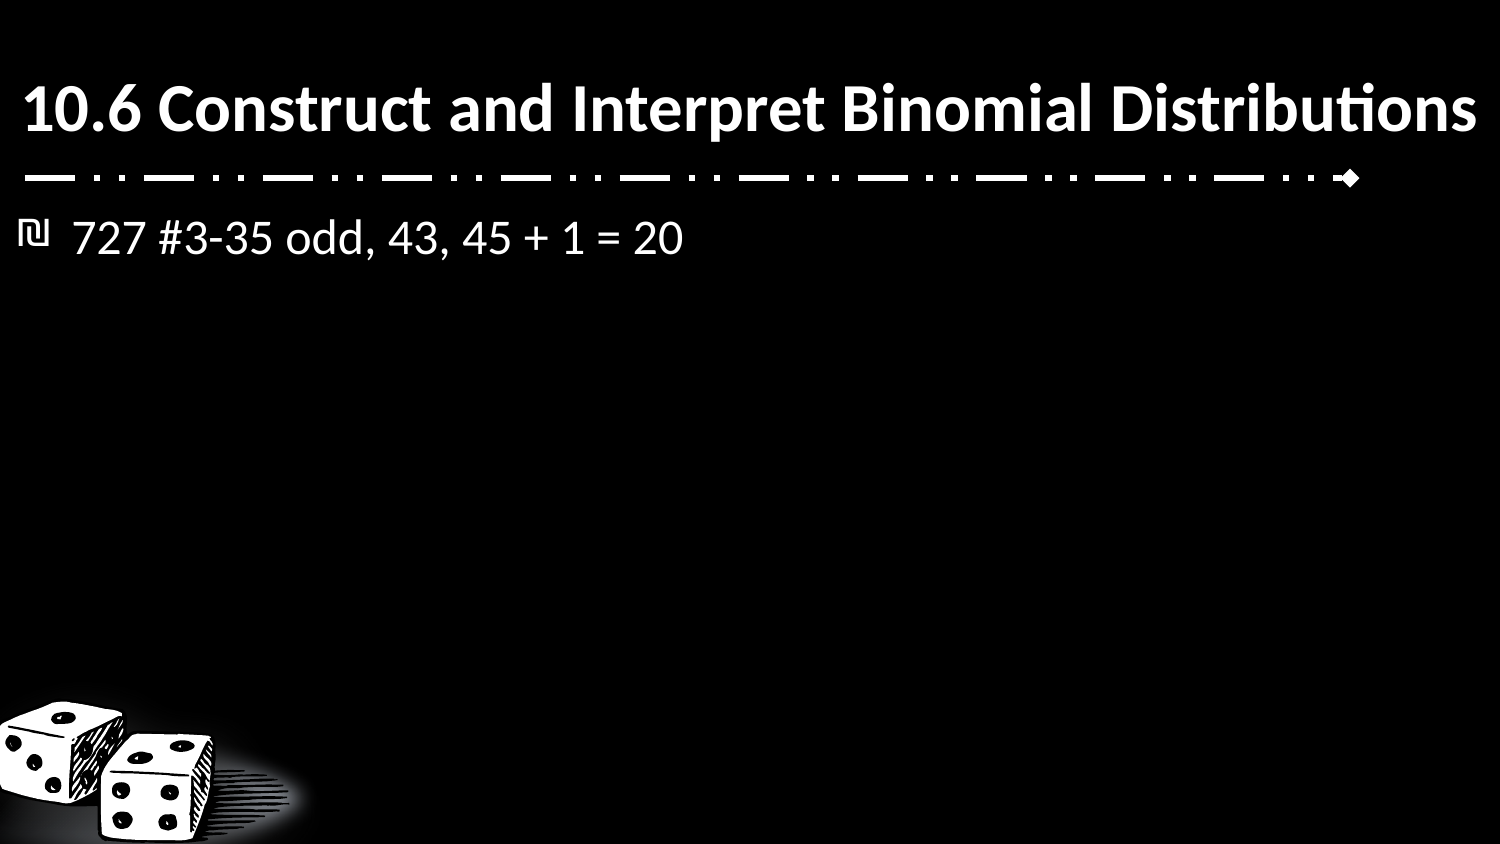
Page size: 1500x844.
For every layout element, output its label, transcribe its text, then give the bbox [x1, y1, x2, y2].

title 10.6 Construct and Interpret Binomial Distributions [0, 33, 1500, 175]
list 727 #3-35 odd, 43, 45 + 1 = 20 [0, 196, 1500, 754]
